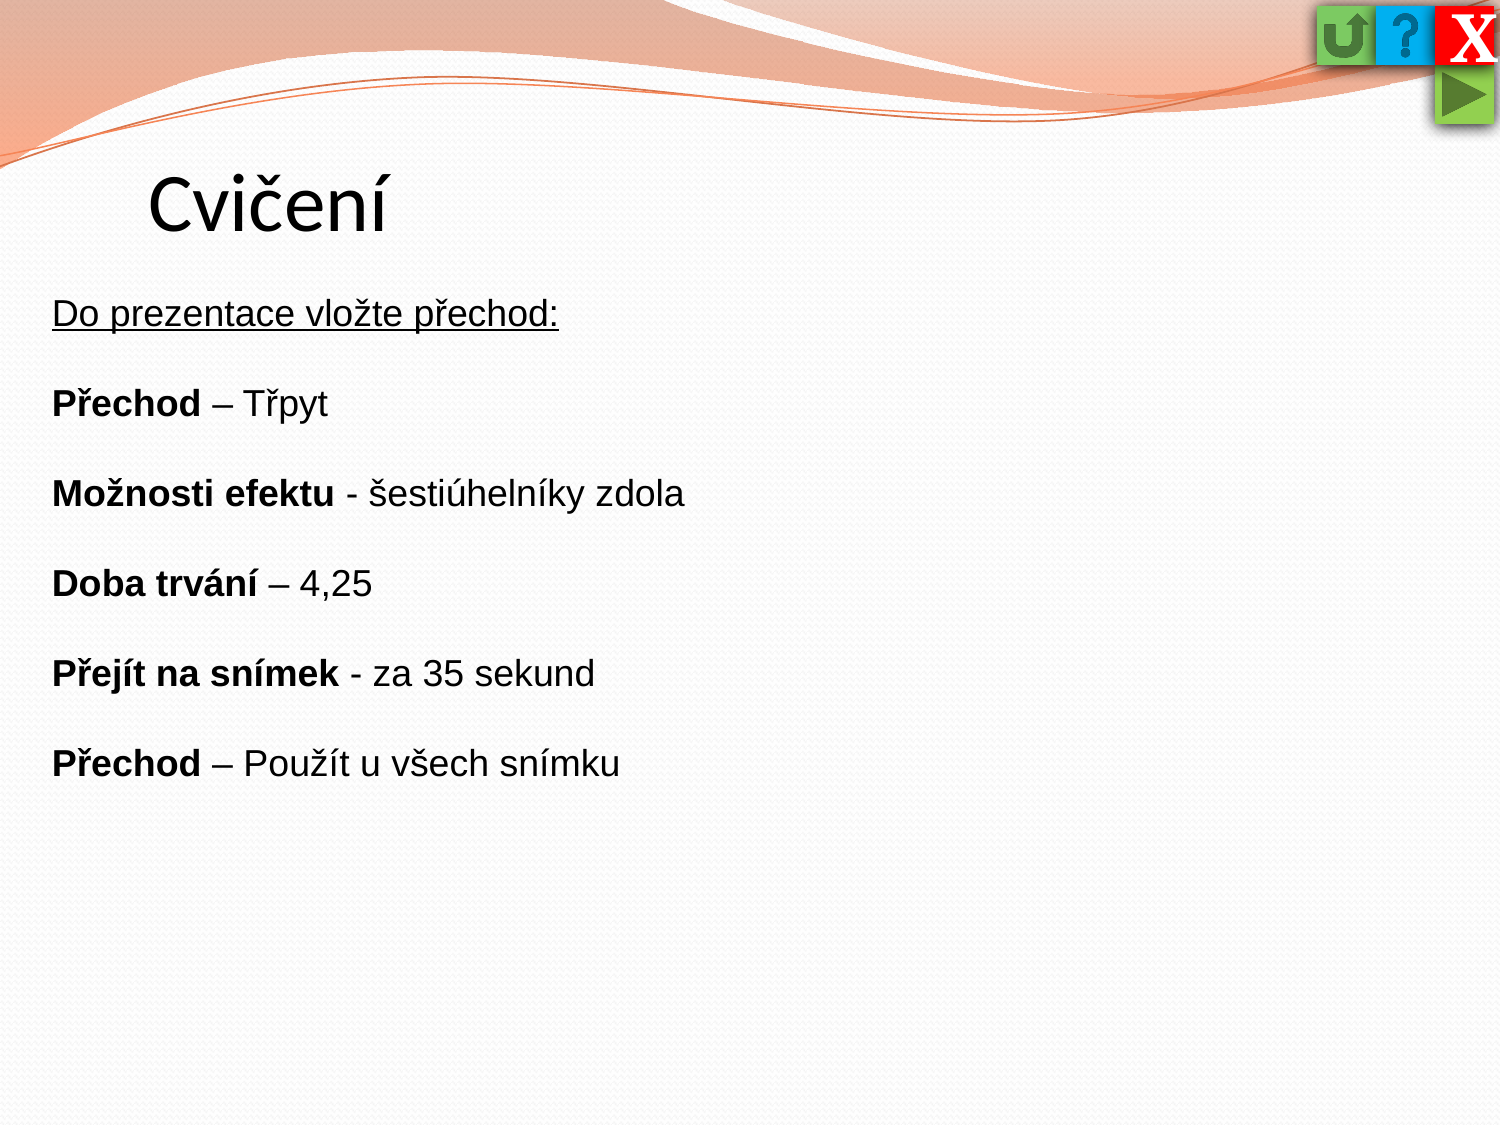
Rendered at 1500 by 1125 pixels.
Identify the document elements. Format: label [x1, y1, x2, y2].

text_box [1316, 5, 1495, 66]
text_box [1434, 79, 1495, 124]
text_box [36, 159, 1436, 798]
